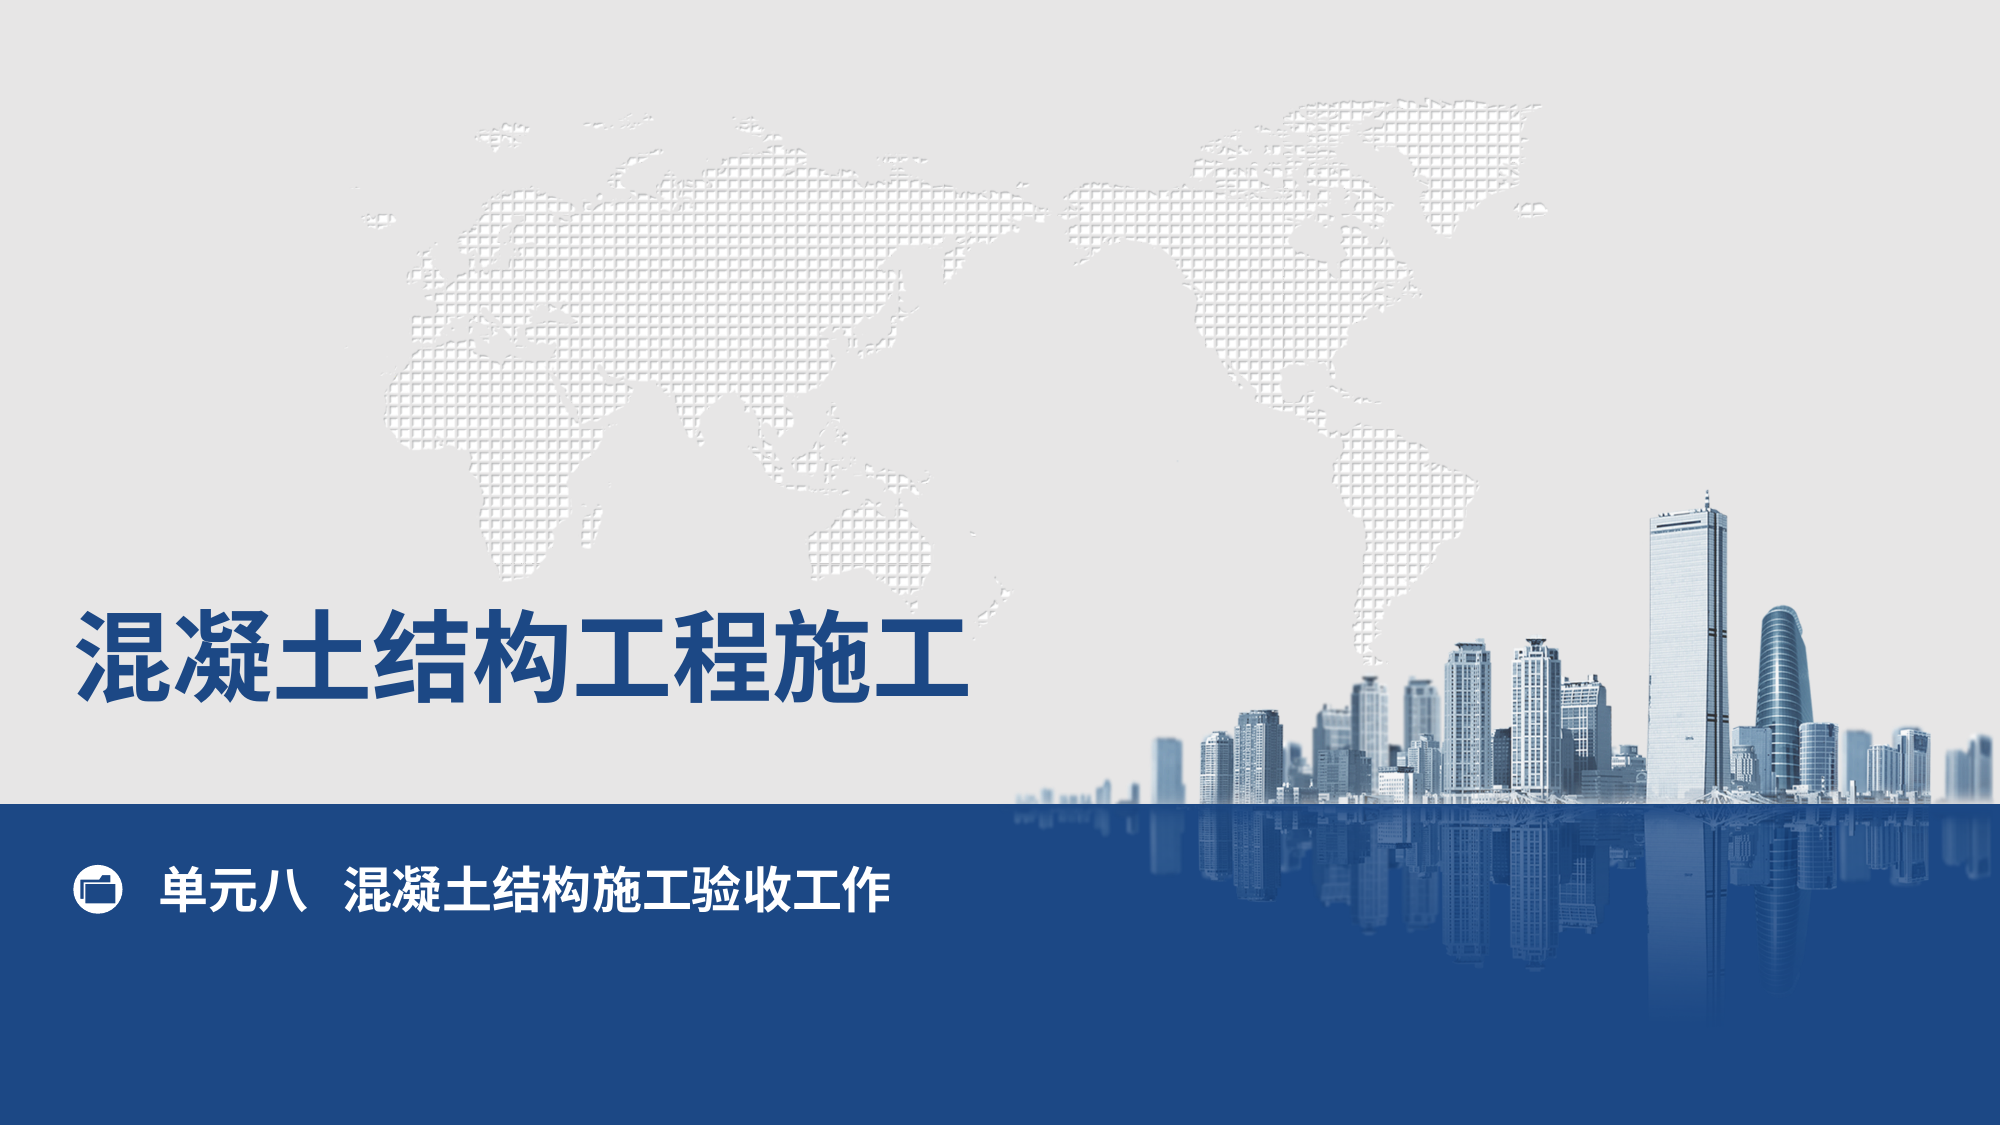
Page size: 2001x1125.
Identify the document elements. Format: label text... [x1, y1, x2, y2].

text_box 混凝土结构工程施工 [57, 587, 914, 723]
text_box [73, 851, 913, 928]
picture [343, 82, 1572, 697]
text_box [0, 804, 914, 1125]
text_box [919, 460, 2000, 1125]
